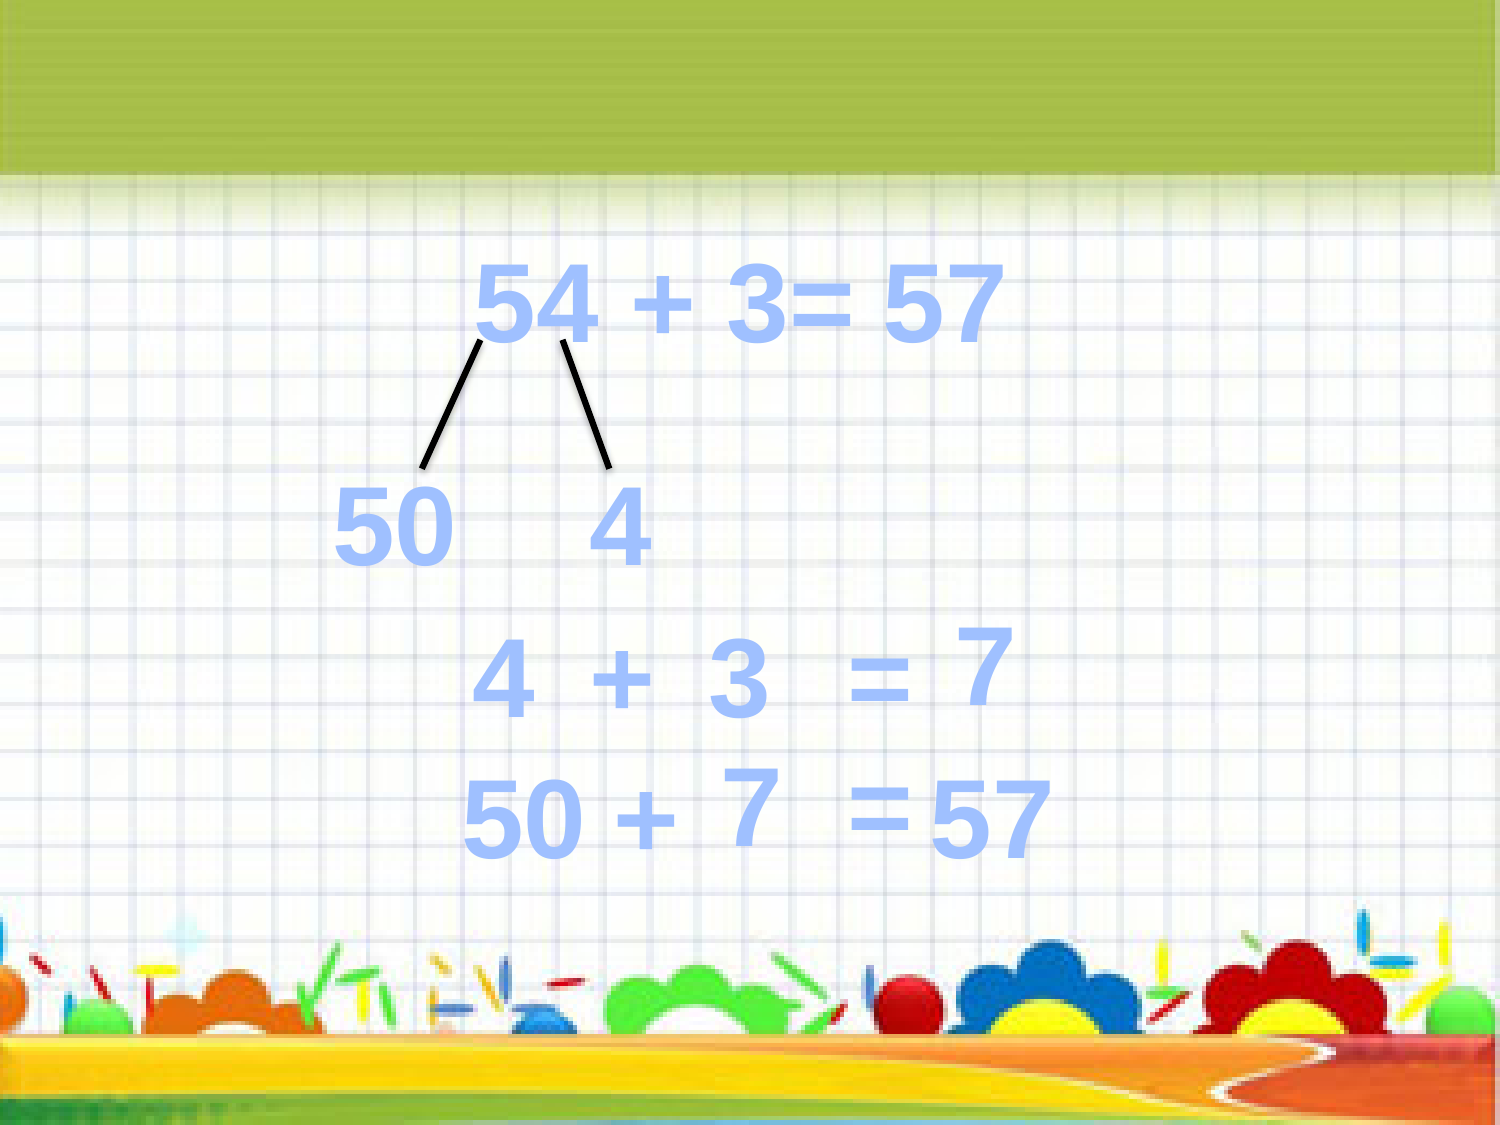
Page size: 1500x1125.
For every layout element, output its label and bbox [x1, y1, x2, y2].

text_box [386, 374, 516, 434]
picture [0, 0, 1500, 1125]
text_box [521, 380, 651, 428]
